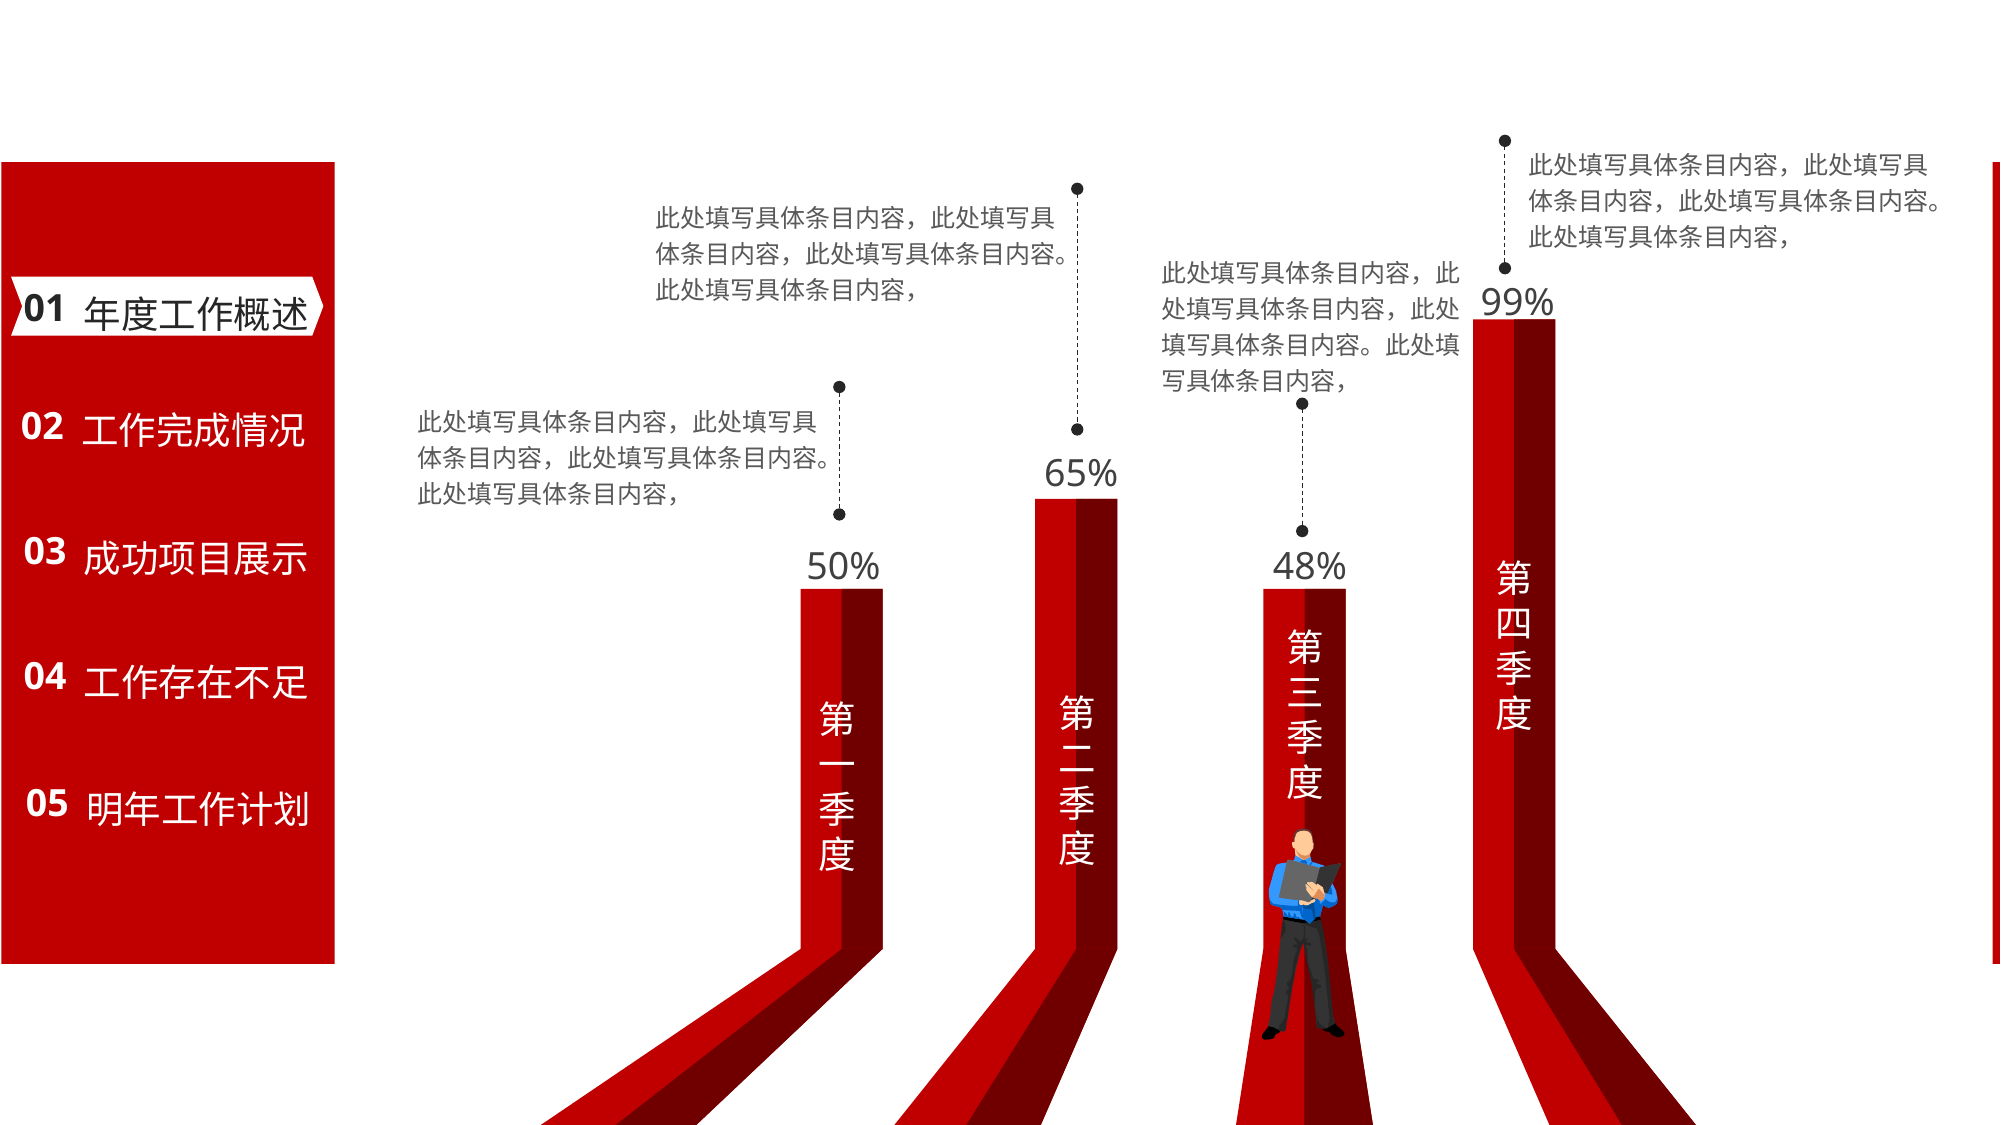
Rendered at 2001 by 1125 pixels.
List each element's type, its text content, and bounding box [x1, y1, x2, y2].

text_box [1472, 948, 1697, 1125]
text_box 工作完成情况 [40, 377, 347, 460]
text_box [894, 948, 1118, 1125]
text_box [800, 588, 883, 948]
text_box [1472, 319, 1556, 948]
text_box [1991, 161, 2000, 965]
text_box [1235, 948, 1373, 1125]
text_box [540, 948, 883, 1125]
text_box 此处填写具体条目内容，此处填写具体条目内容，此处填写具体条目内容。此处填写具体条目内容， [403, 393, 834, 516]
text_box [1034, 498, 1118, 948]
text_box 48% [1251, 534, 1369, 595]
text_box 此处填写具体条目内容，此处填写具体条目内容，此处填写具体条目内容。此处填写具体条目内容， [640, 188, 1071, 312]
text_box 65% [1022, 441, 1140, 502]
text_box 03 [8, 519, 94, 644]
text_box 99% [1458, 270, 1577, 331]
text_box 成功项目展示 [43, 504, 350, 588]
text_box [1261, 828, 1346, 1040]
text_box 此处填写具体条目内容，此处填写具体条目内容，此处填写具体条目内容。此处填写具体条目内容， [1146, 244, 1489, 403]
text_box 02 [6, 394, 91, 589]
text_box [0, 161, 336, 965]
text_box 明年工作计划 [45, 756, 352, 839]
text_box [1263, 588, 1346, 828]
text_box 年度工作概述 [43, 261, 350, 344]
text_box 工作存在不足 [43, 629, 350, 712]
text_box 50% [784, 534, 903, 595]
text_box 01 [8, 276, 94, 394]
text_box 04 [8, 644, 94, 839]
text_box 05 [10, 771, 96, 966]
text_box 此处填写具体条目内容，此处填写具体条目内容，此处填写具体条目内容。此处填写具体条目内容， [1514, 136, 1945, 259]
